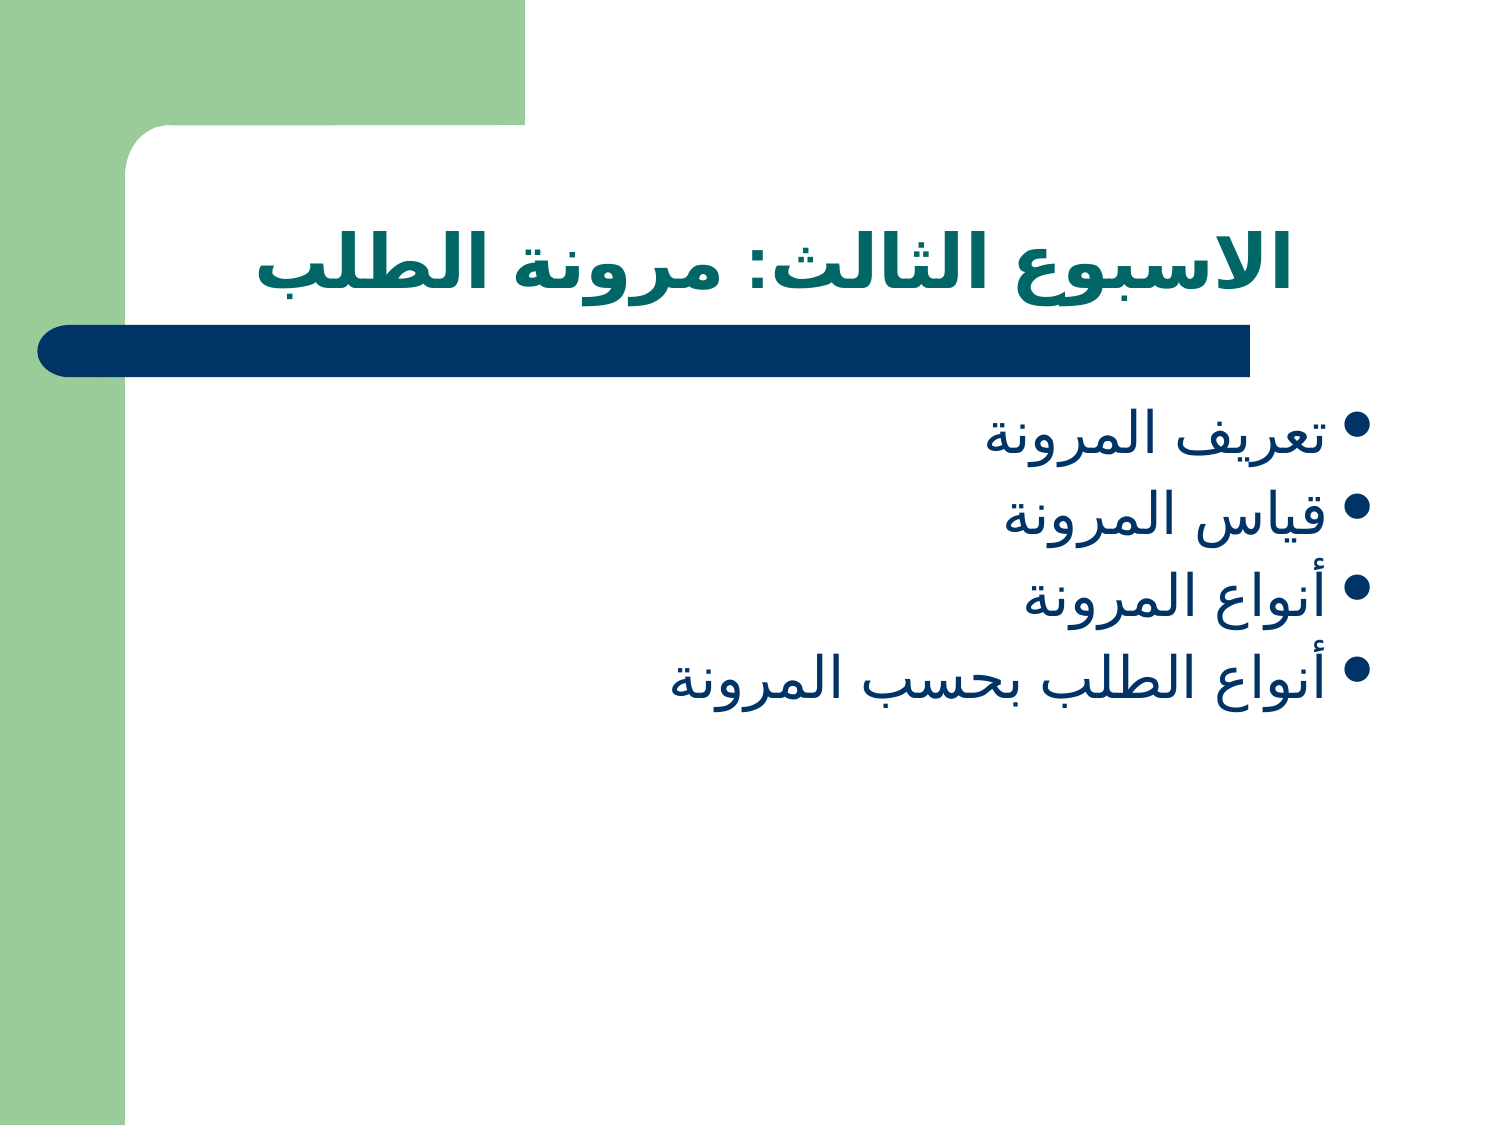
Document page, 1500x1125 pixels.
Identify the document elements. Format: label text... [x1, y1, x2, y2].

title الاسبوع الثالث: مرونة الطلب [125, 125, 1425, 313]
list تعريف المرونة قياس المرونة أنواع المرونة أنواع الطلب بحسب المرونة [137, 387, 1400, 999]
